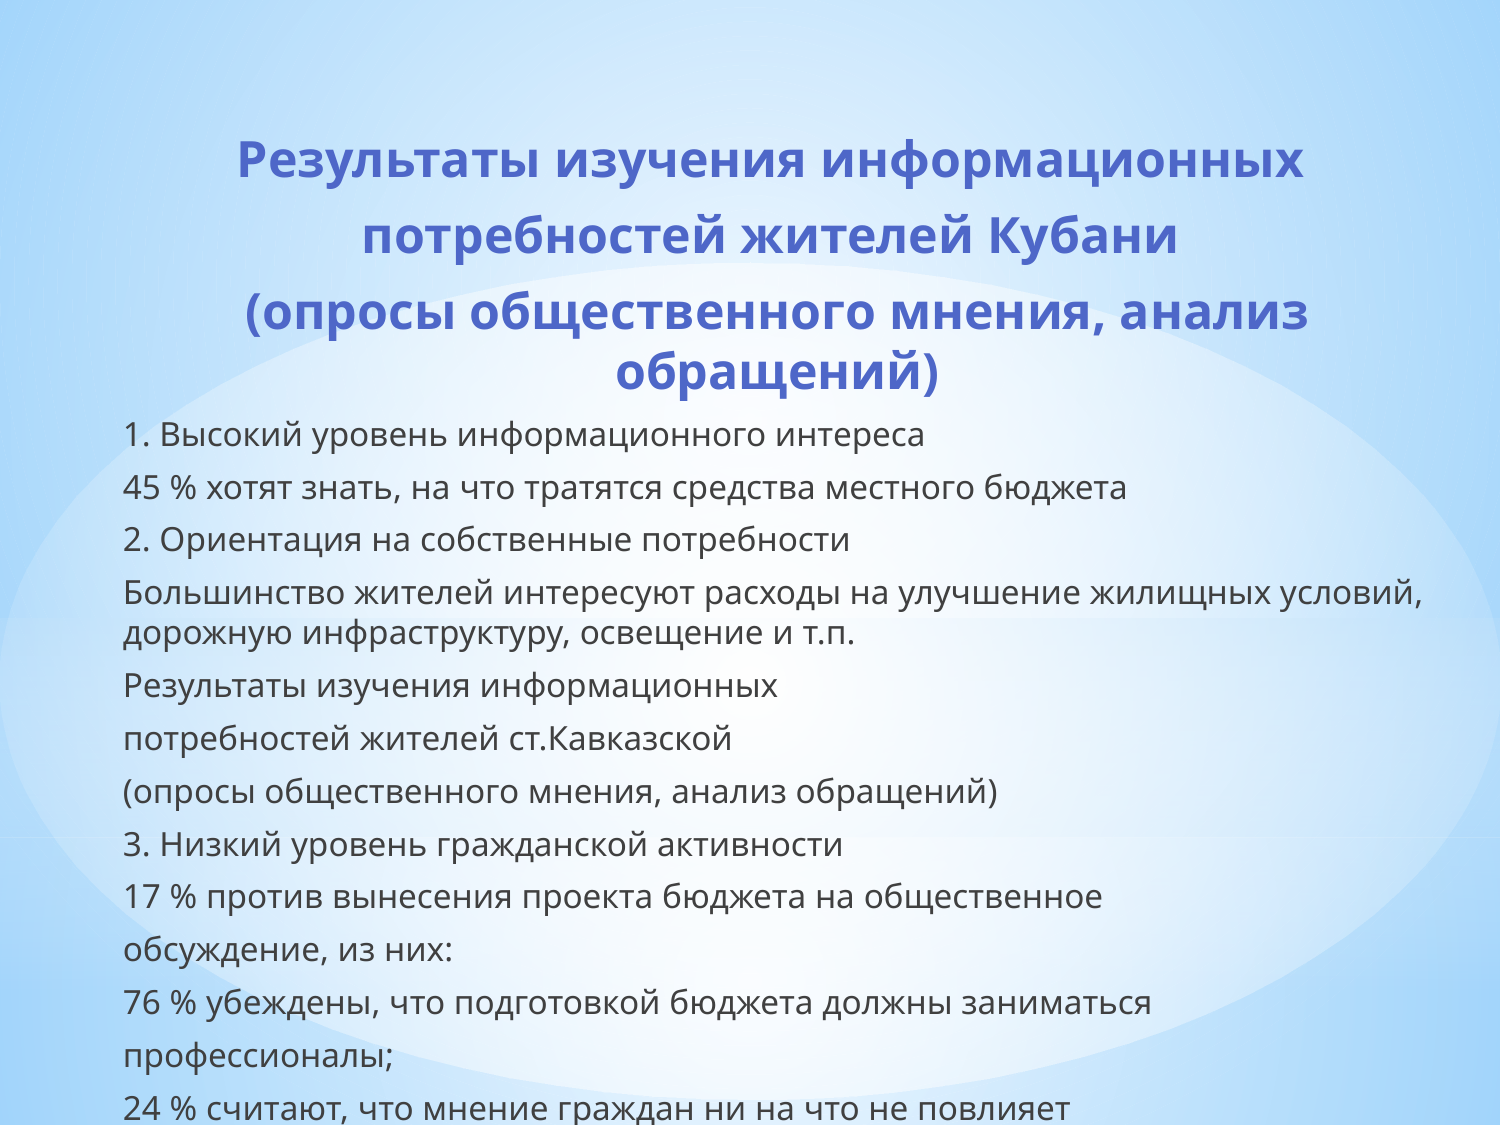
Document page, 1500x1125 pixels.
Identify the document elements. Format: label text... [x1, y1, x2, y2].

list Результаты изучения информационных потребностей жителей Кубани (опросы общественного мнения, анализ обращений) 1. Высокий уровень информационного интереса 45 % хотят знать, на что тратятся средства местного бюджета 2. Ориентация на собственные потребности Большинство жителей интересуют расходы на улучшение жилищных условий, дорожную инфраструктуру, освещение и т.п. Результаты изучения информационных потребностей жителей ст.Кавказской (опросы общественного мнения, анализ обращений) 3. Низкий уровень гражданской активности 17 % против вынесения проекта бюджета на общественное обсуждение, из них: 76 % убеждены, что подготовкой бюджета должны заниматься профессионалы; 24 % считают, что мнение граждан ни на что не повлияет [100, 120, 1447, 823]
